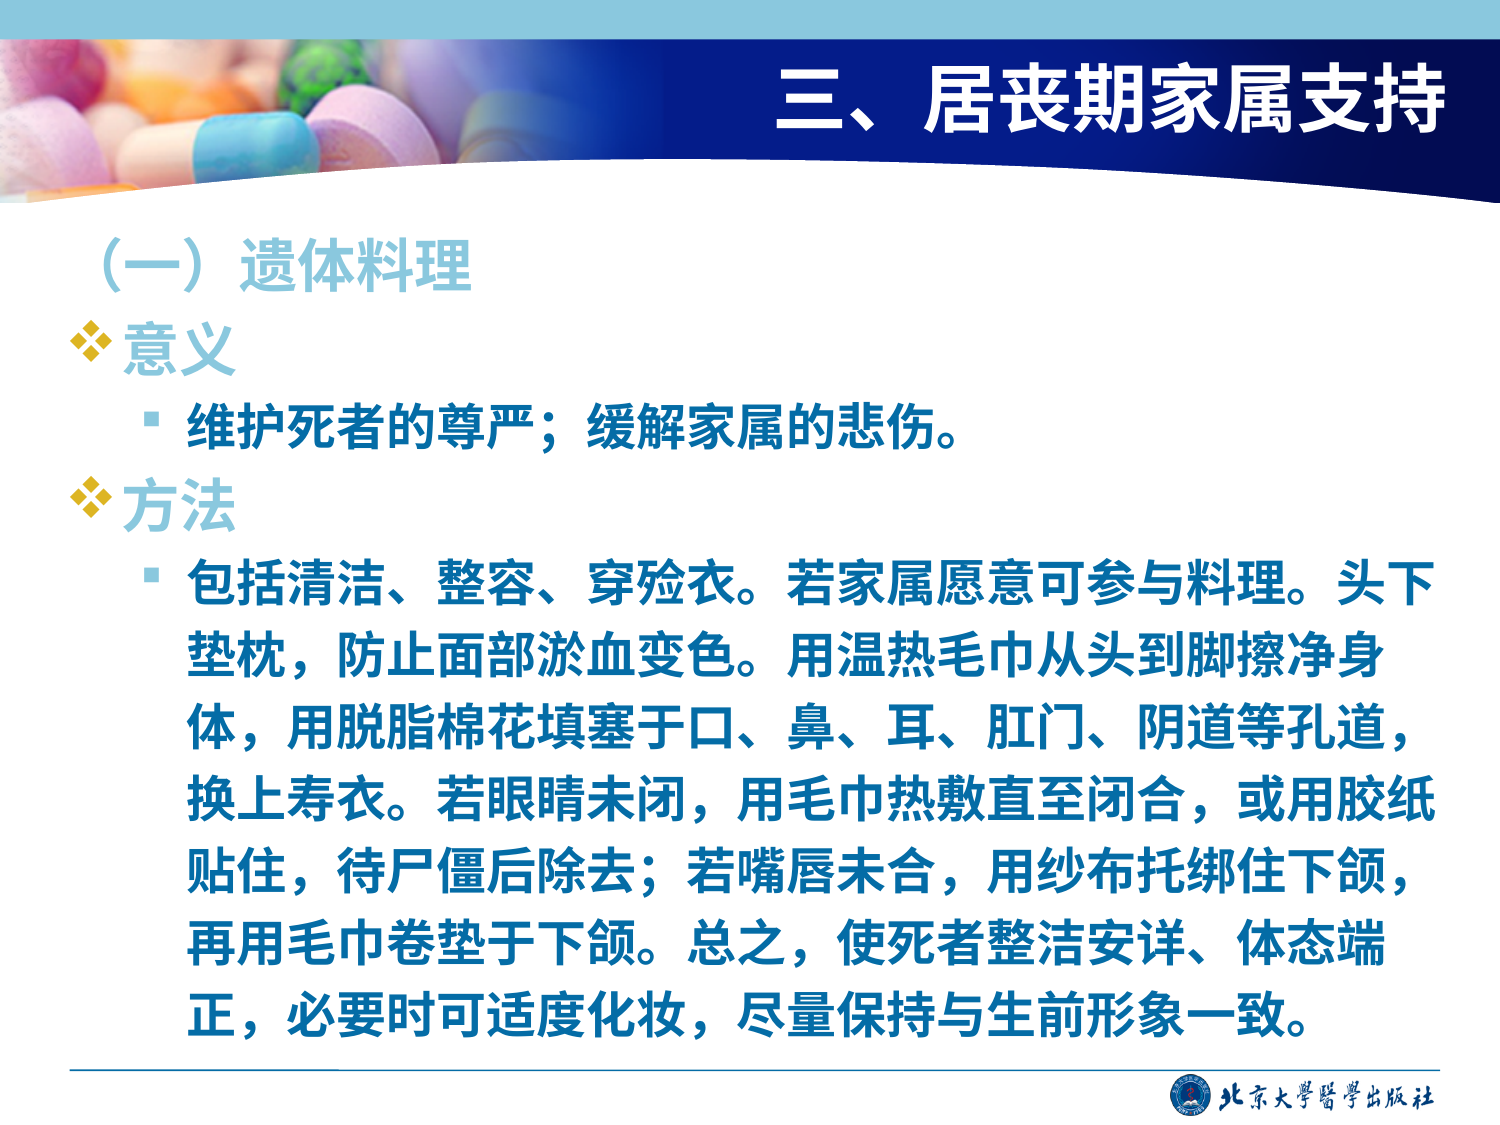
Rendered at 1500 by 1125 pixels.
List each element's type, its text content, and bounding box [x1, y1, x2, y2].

picture [0, 40, 1500, 203]
picture [1170, 1074, 1436, 1118]
title 三、居丧期家属支持 [137, 49, 1463, 143]
list （一）遗体料理 意义 维护死者的尊严；缓解家属的悲伤。 方法 包括清洁、整容、穿殓衣。若家属愿意可参与料理。头下垫枕，防止面部淤血变色。用温热毛巾从头到脚擦净身体，用脱脂棉花填塞于口、鼻、耳、肛门、阴道等孔道，换上寿衣。若眼睛未闭，用毛巾热敷直至闭合，或用胶纸贴住，待尸僵后除去；若嘴唇未合，用纱布托绑住下颌，再用毛巾卷垫于下颌。总之，使死者整洁安详、体态端正，必要时可适度化妆，尽量保持与生前形象一致。 [49, 207, 1463, 1071]
